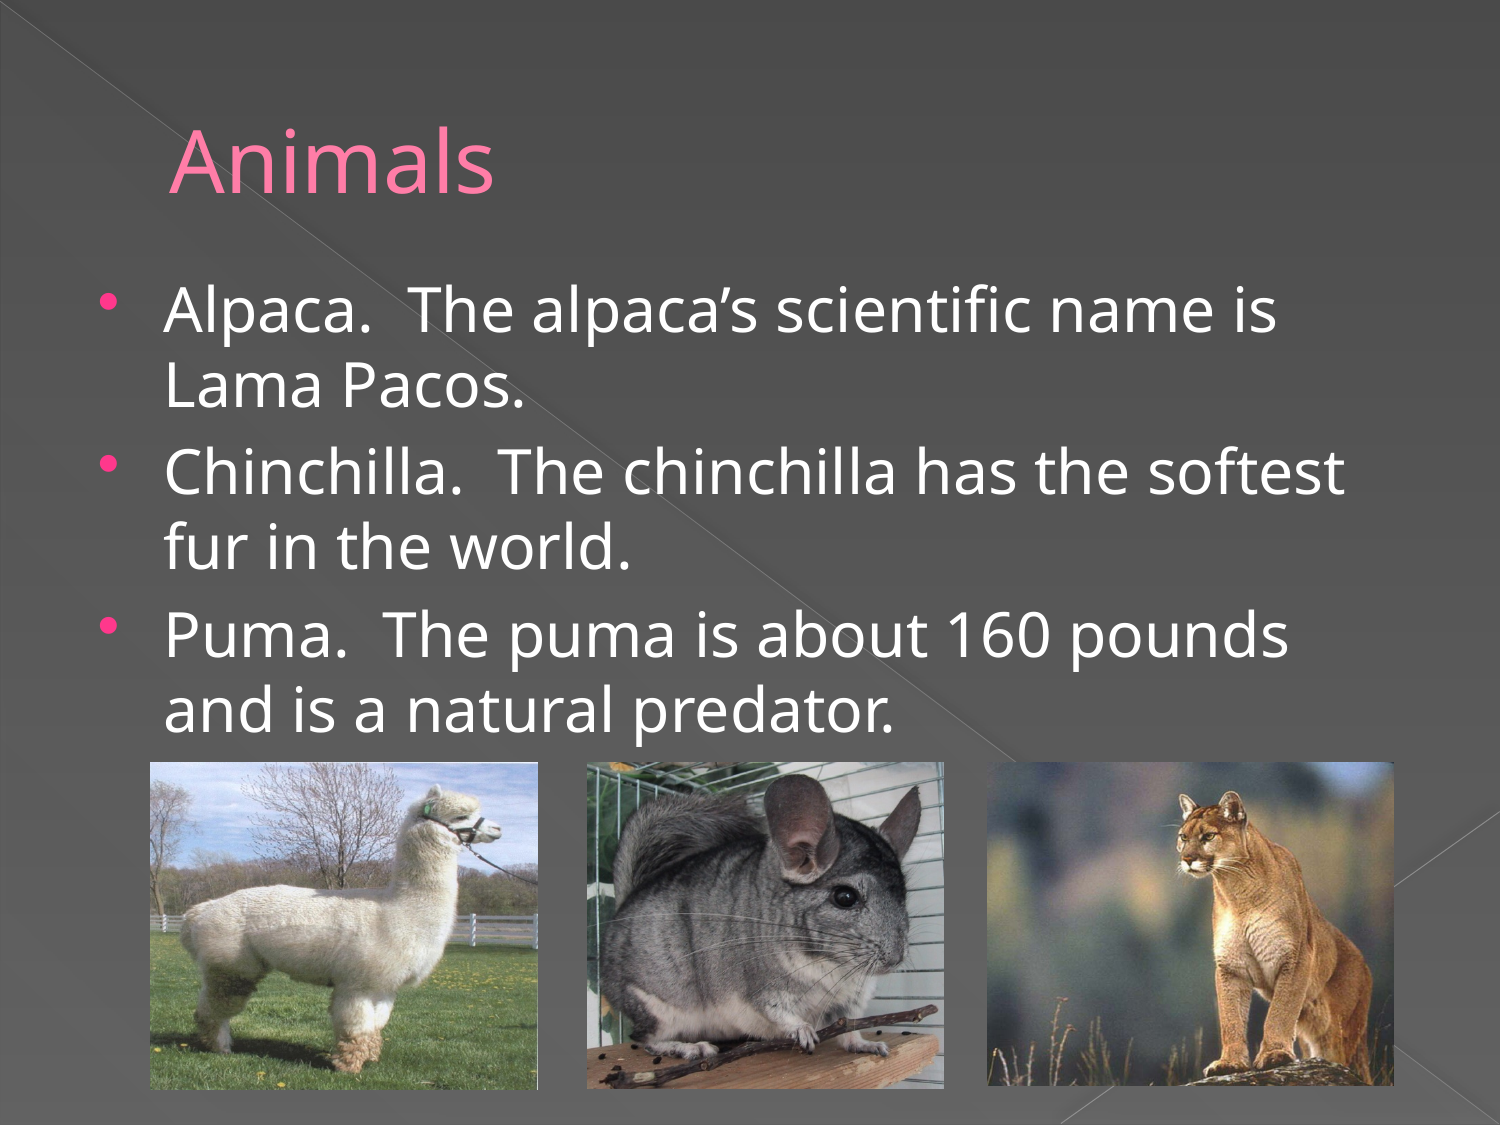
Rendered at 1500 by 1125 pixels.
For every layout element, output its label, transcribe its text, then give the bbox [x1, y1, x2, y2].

picture [587, 762, 944, 1089]
picture [987, 762, 1394, 1086]
list Alpaca. The alpaca’s scientific name is Lama Pacos. Chinchilla. The chinchilla has the softest fur in the world. Puma. The puma is about 160 pounds and is a natural predator. [75, 262, 1425, 1013]
picture [149, 762, 538, 1091]
title Animals [75, 43, 1425, 262]
